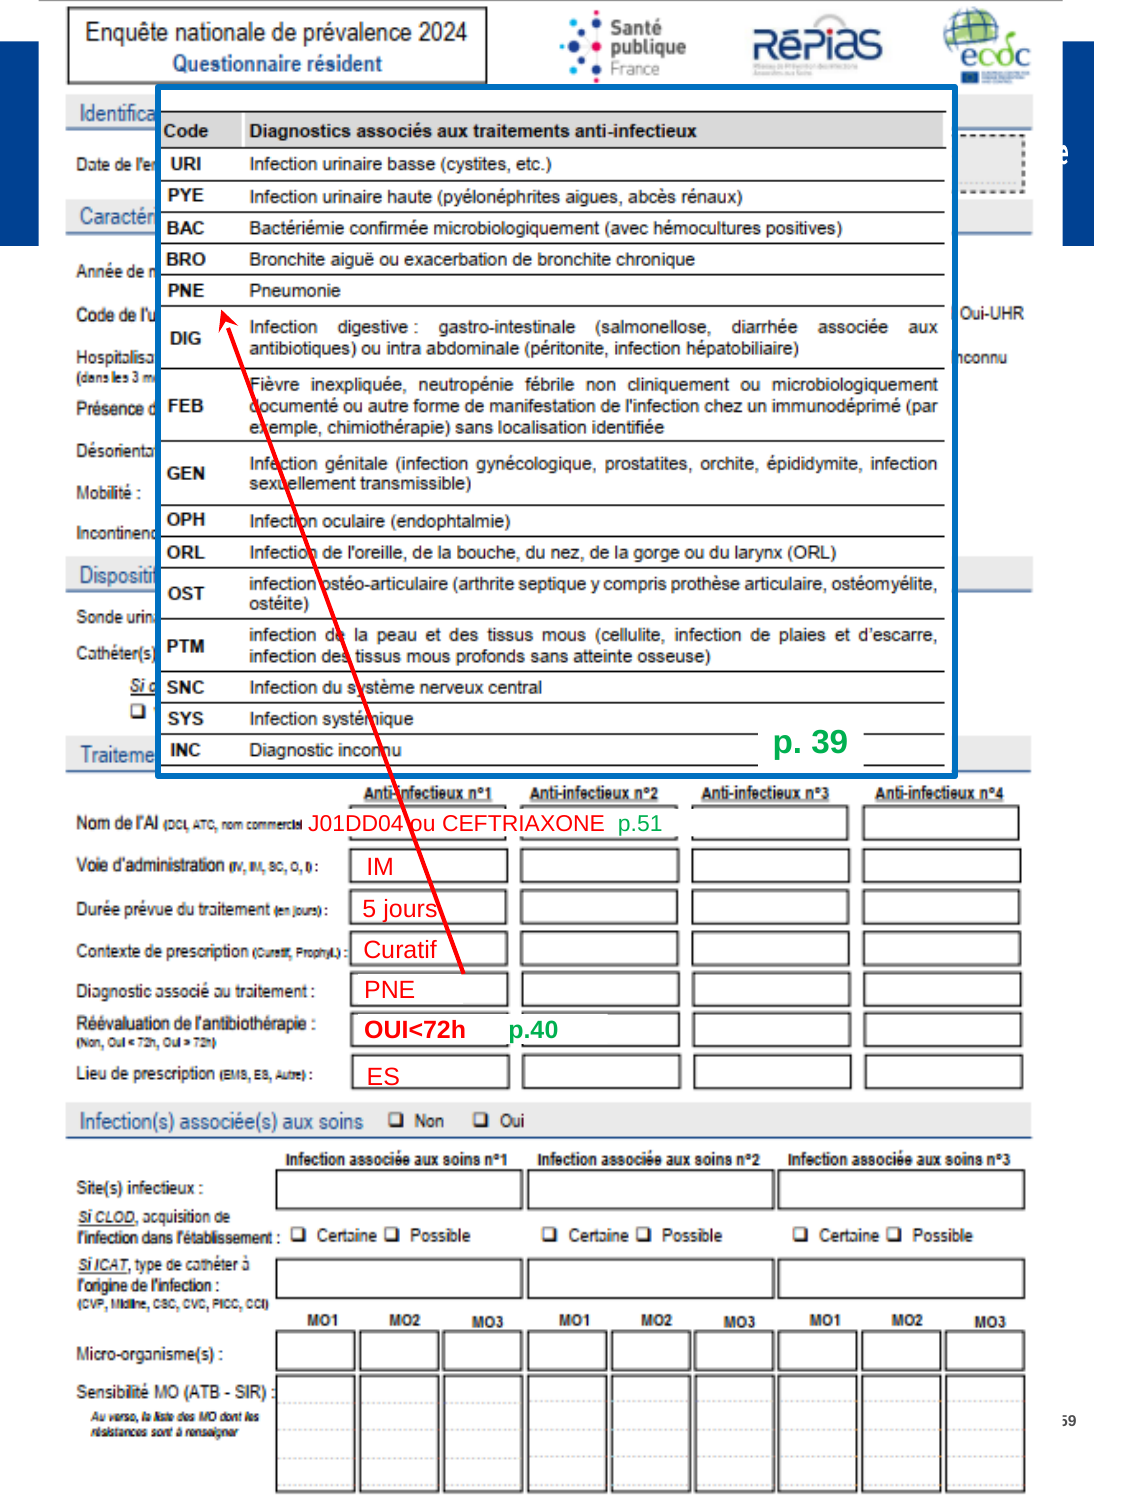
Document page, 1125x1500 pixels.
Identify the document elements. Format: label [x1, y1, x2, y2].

picture [38, 0, 1068, 1500]
text_box [221, 309, 464, 975]
